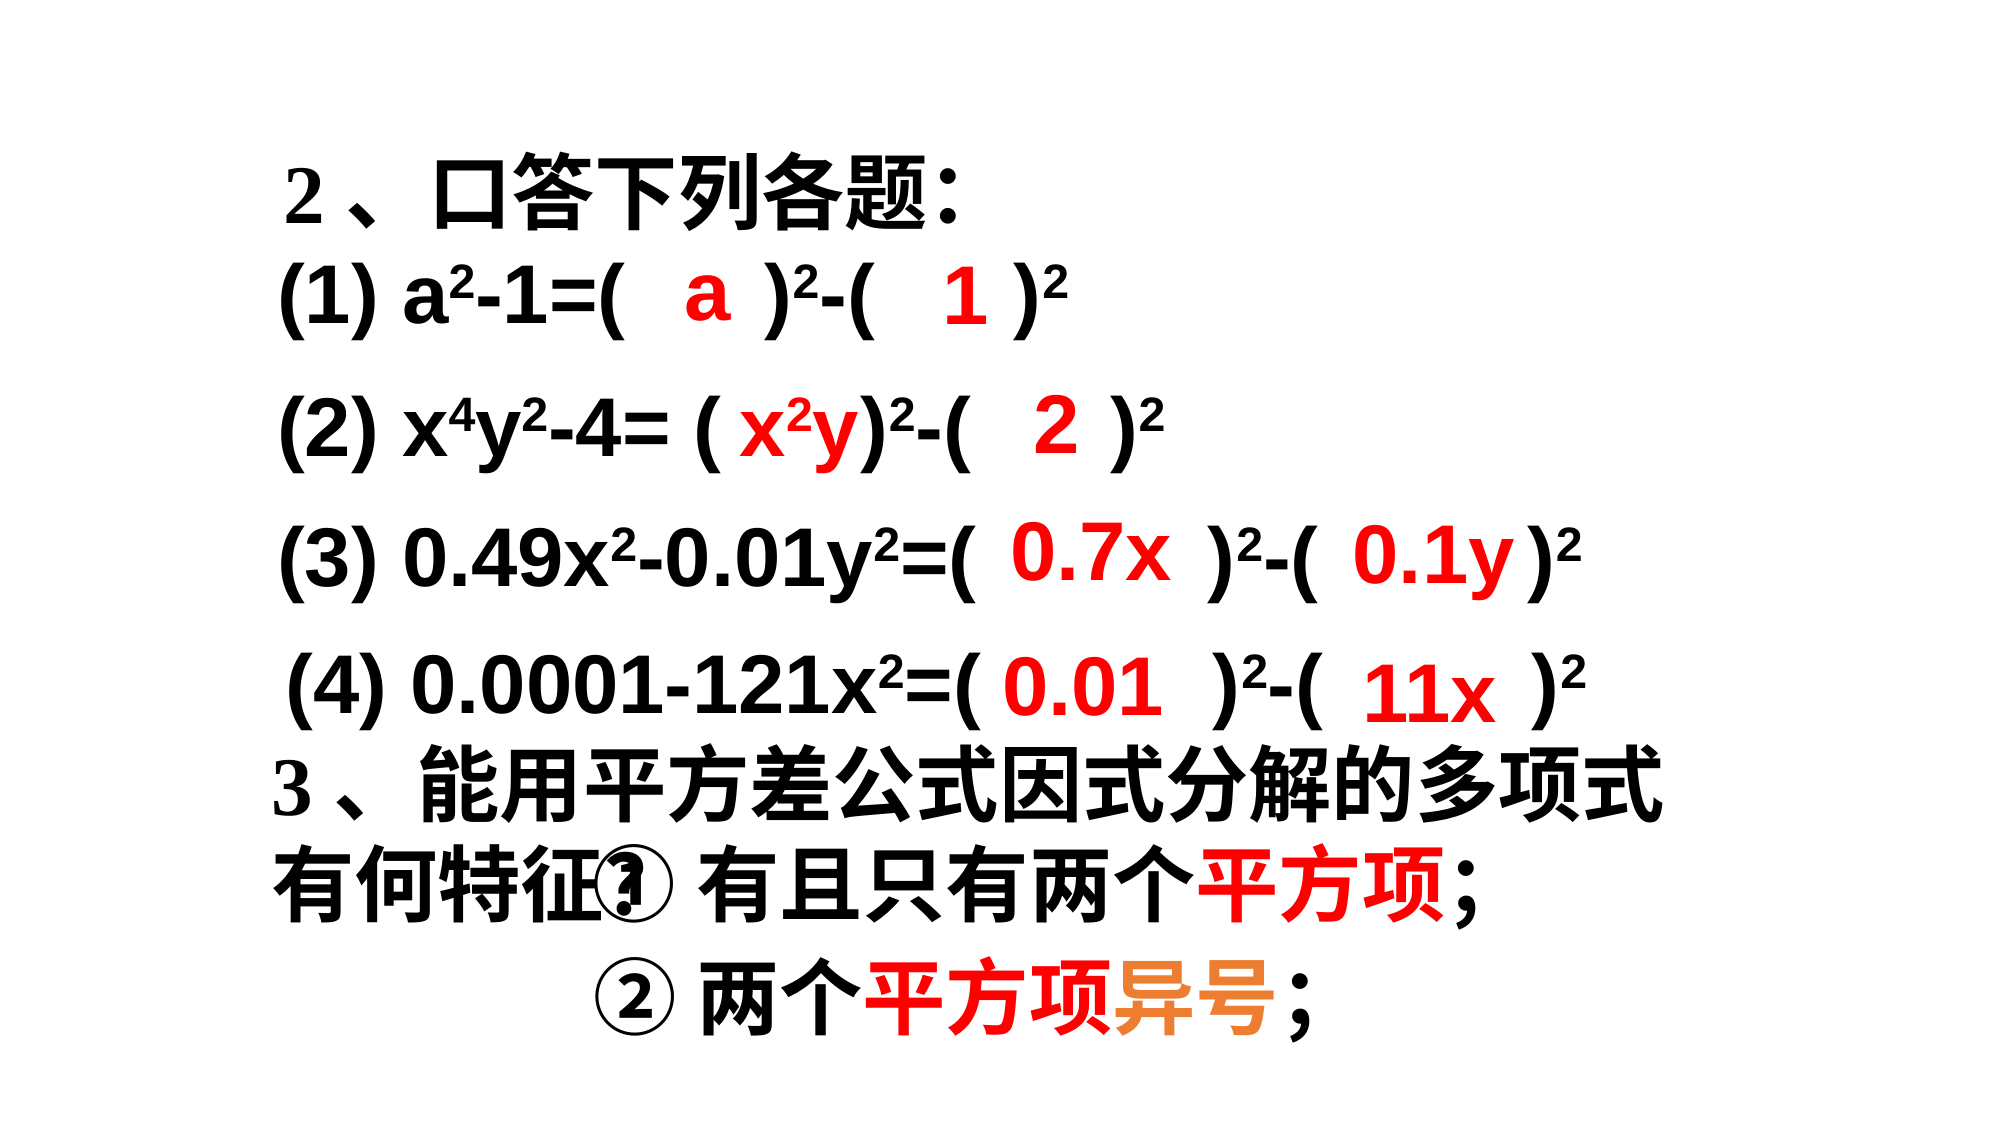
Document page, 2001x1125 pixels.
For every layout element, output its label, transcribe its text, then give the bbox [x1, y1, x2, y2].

text_box (1) a2-1=( )2-( )2 [753, 248, 927, 345]
text_box 2、口答下列各题： [268, 112, 1038, 248]
text_box (4) 0.0001-121x2=( )2-( )2 [270, 603, 1603, 724]
text_box 3、能用平方差公式因式分解的多项式有何特征？ [256, 724, 1750, 940]
text_box 11x [1347, 631, 1525, 747]
text_box (1) a2-1=( )2-( )2 [1011, 212, 1175, 345]
text_box 1 [927, 234, 1011, 349]
text_box ②两个平方项异号； [578, 937, 1378, 1053]
text_box 0.1y [1338, 493, 1563, 608]
text_box a [669, 229, 753, 345]
text_box ①有且只有两个平方项； [578, 825, 1544, 940]
text_box 0.7x [995, 490, 1209, 605]
text_box 2 [1018, 362, 1102, 478]
text_box (3) 0.49x2-0.01y2=( )2-( )2 [262, 475, 1650, 611]
text_box x2y [724, 365, 926, 481]
text_box 0.01 [987, 624, 1201, 740]
text_box (1) a2-1=( )2-( )2 [262, 212, 669, 345]
text_box (2) x4y2-4= ( )2-( )2 [262, 345, 1288, 475]
